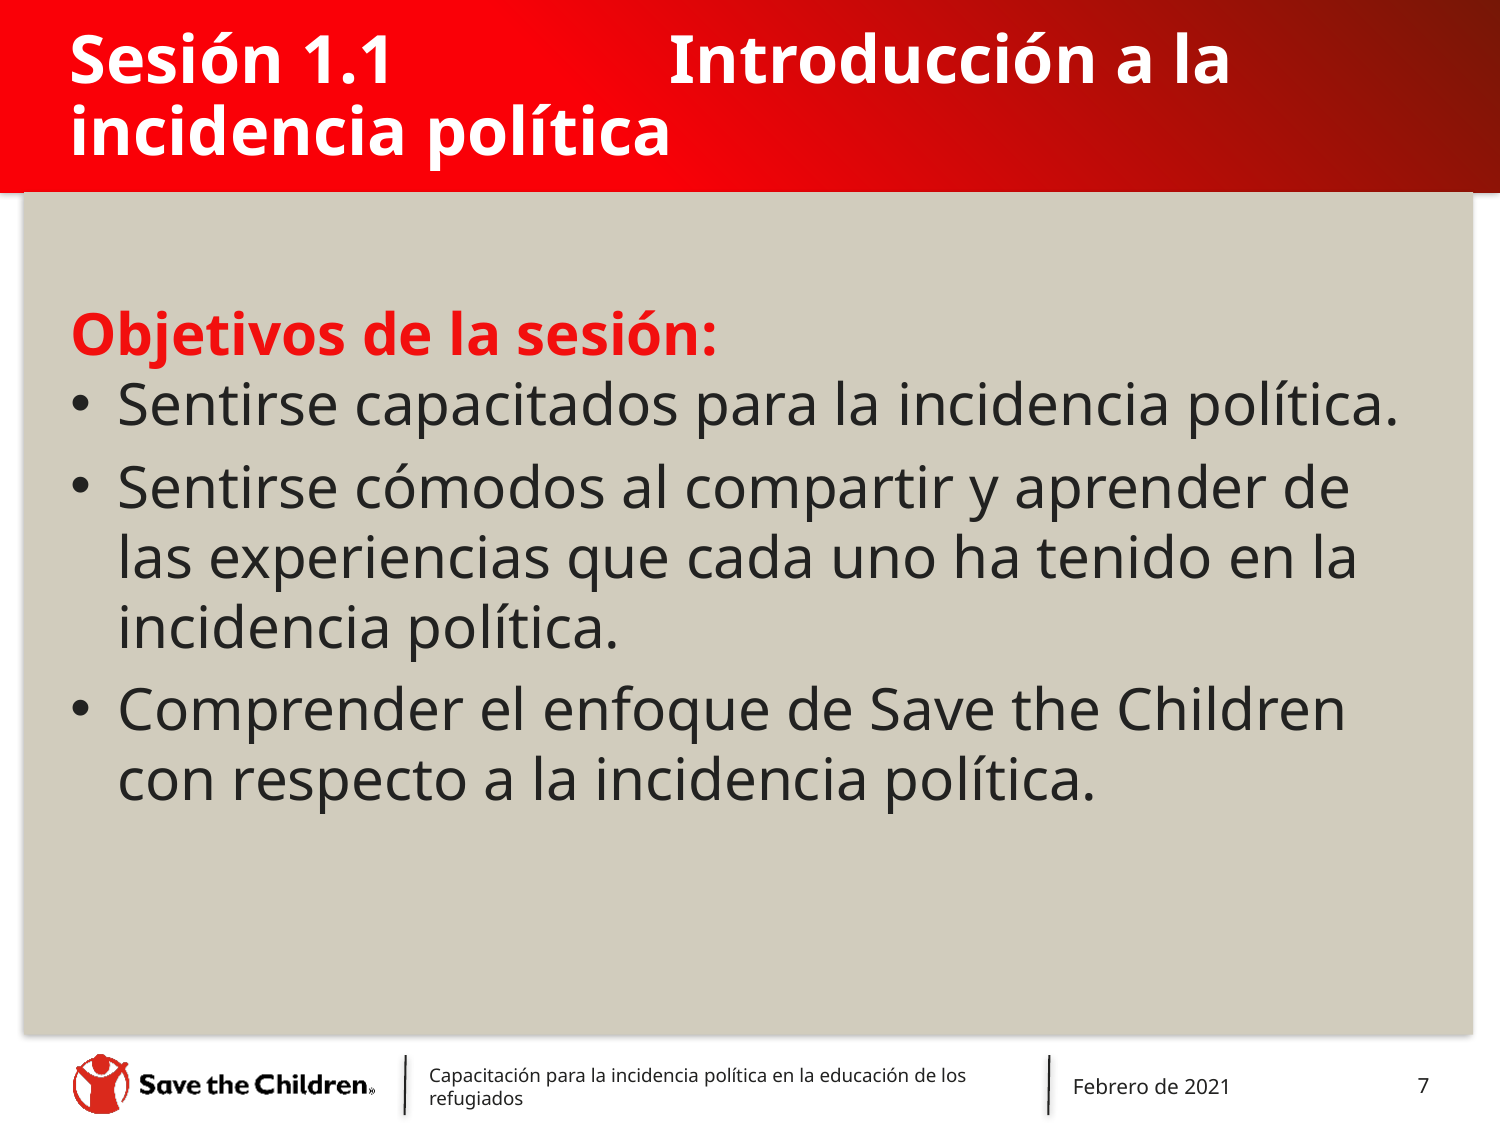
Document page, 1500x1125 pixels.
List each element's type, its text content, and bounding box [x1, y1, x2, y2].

slide_number Febrero de 2021 [1057, 1056, 1317, 1117]
picture [62, 1043, 386, 1125]
slide_number 7 [1317, 1056, 1445, 1117]
footer Capacitación para la incidencia política en la educación de los refugiados [414, 1056, 1042, 1117]
title Sesión 1.1 Introducción a la incidencia política [69, 33, 1429, 163]
list Objetivos de la sesión: Sentirse capacitados para la incidencia política. Sentirse cómodos al compartir y aprender de las experiencias que cada uno ha tenido en la incidencia política. Comprender el enfoque de Save the Children con respecto a la incidencia política. [70, 262, 1428, 1008]
